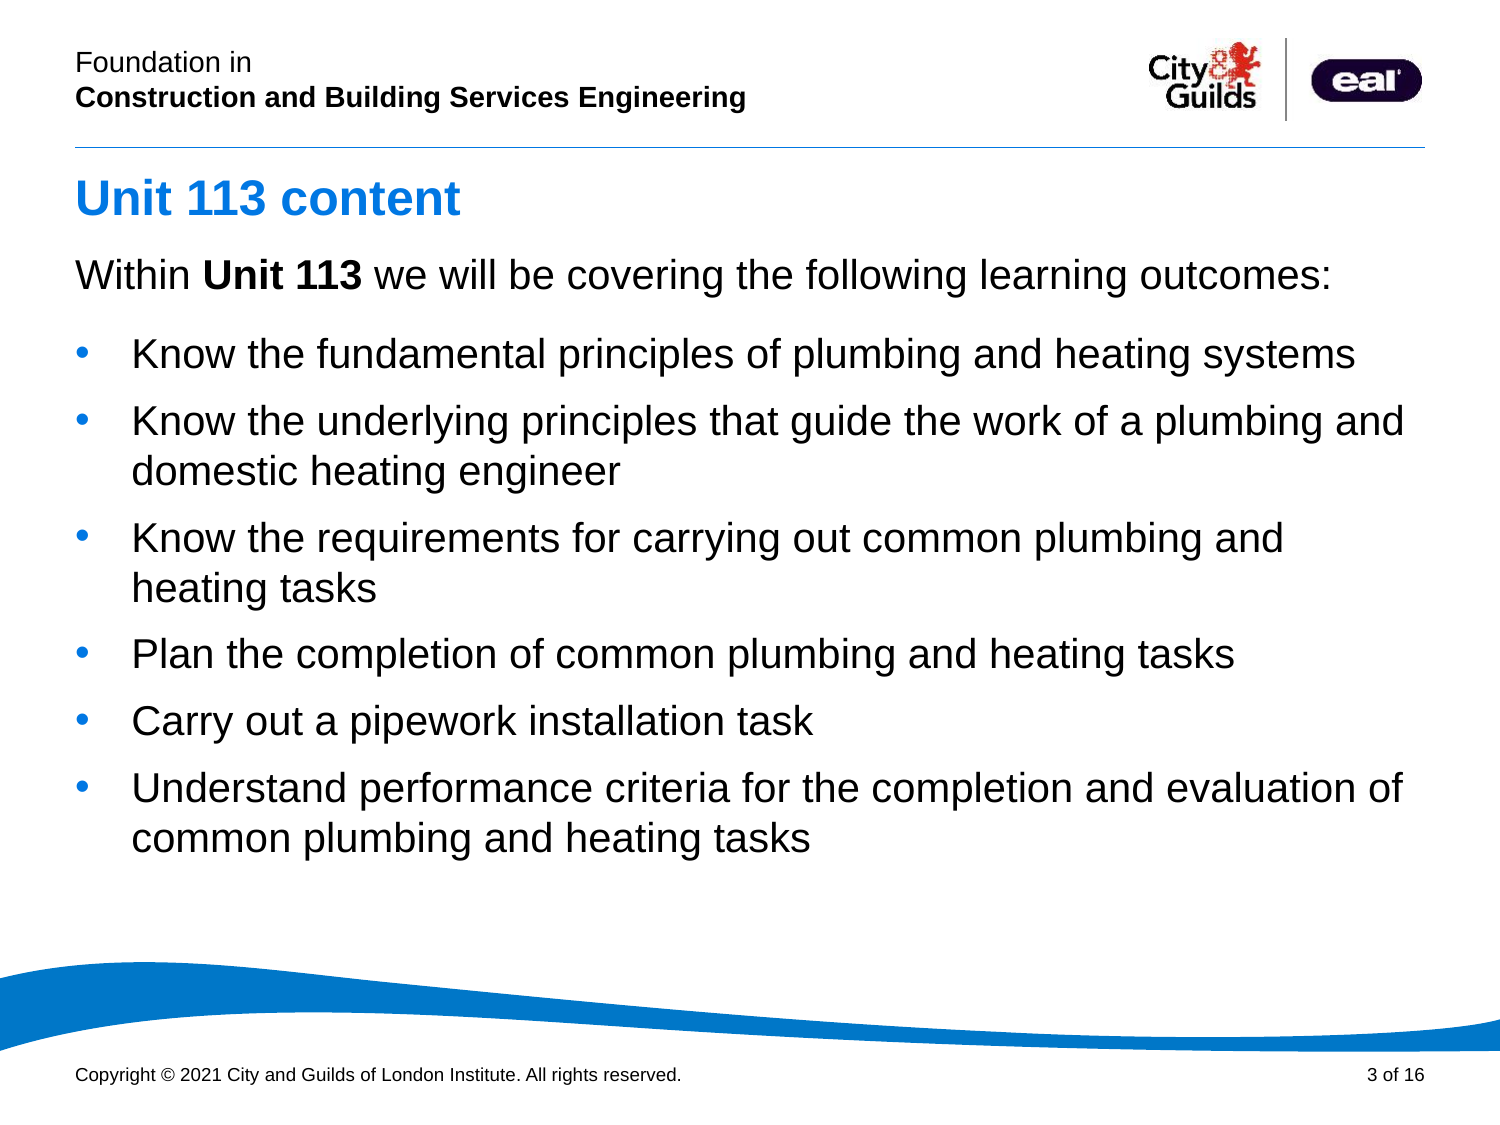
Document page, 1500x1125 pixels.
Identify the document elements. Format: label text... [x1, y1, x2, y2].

title Unit 113 content [74, 165, 1426, 229]
picture [1149, 38, 1422, 121]
list Within Unit 113 we will be covering the following learning outcomes: Know the fundamental principles of plumbing and heating systems Know the underlying principles that guide the work of a plumbing and domestic heating engineer Know the requirements for carrying out common plumbing and heating tasks Plan the completion of common plumbing and heating tasks Carry out a pipework installation task Understand performance criteria for the completion and evaluation of common plumbing and heating tasks [74, 247, 1426, 946]
